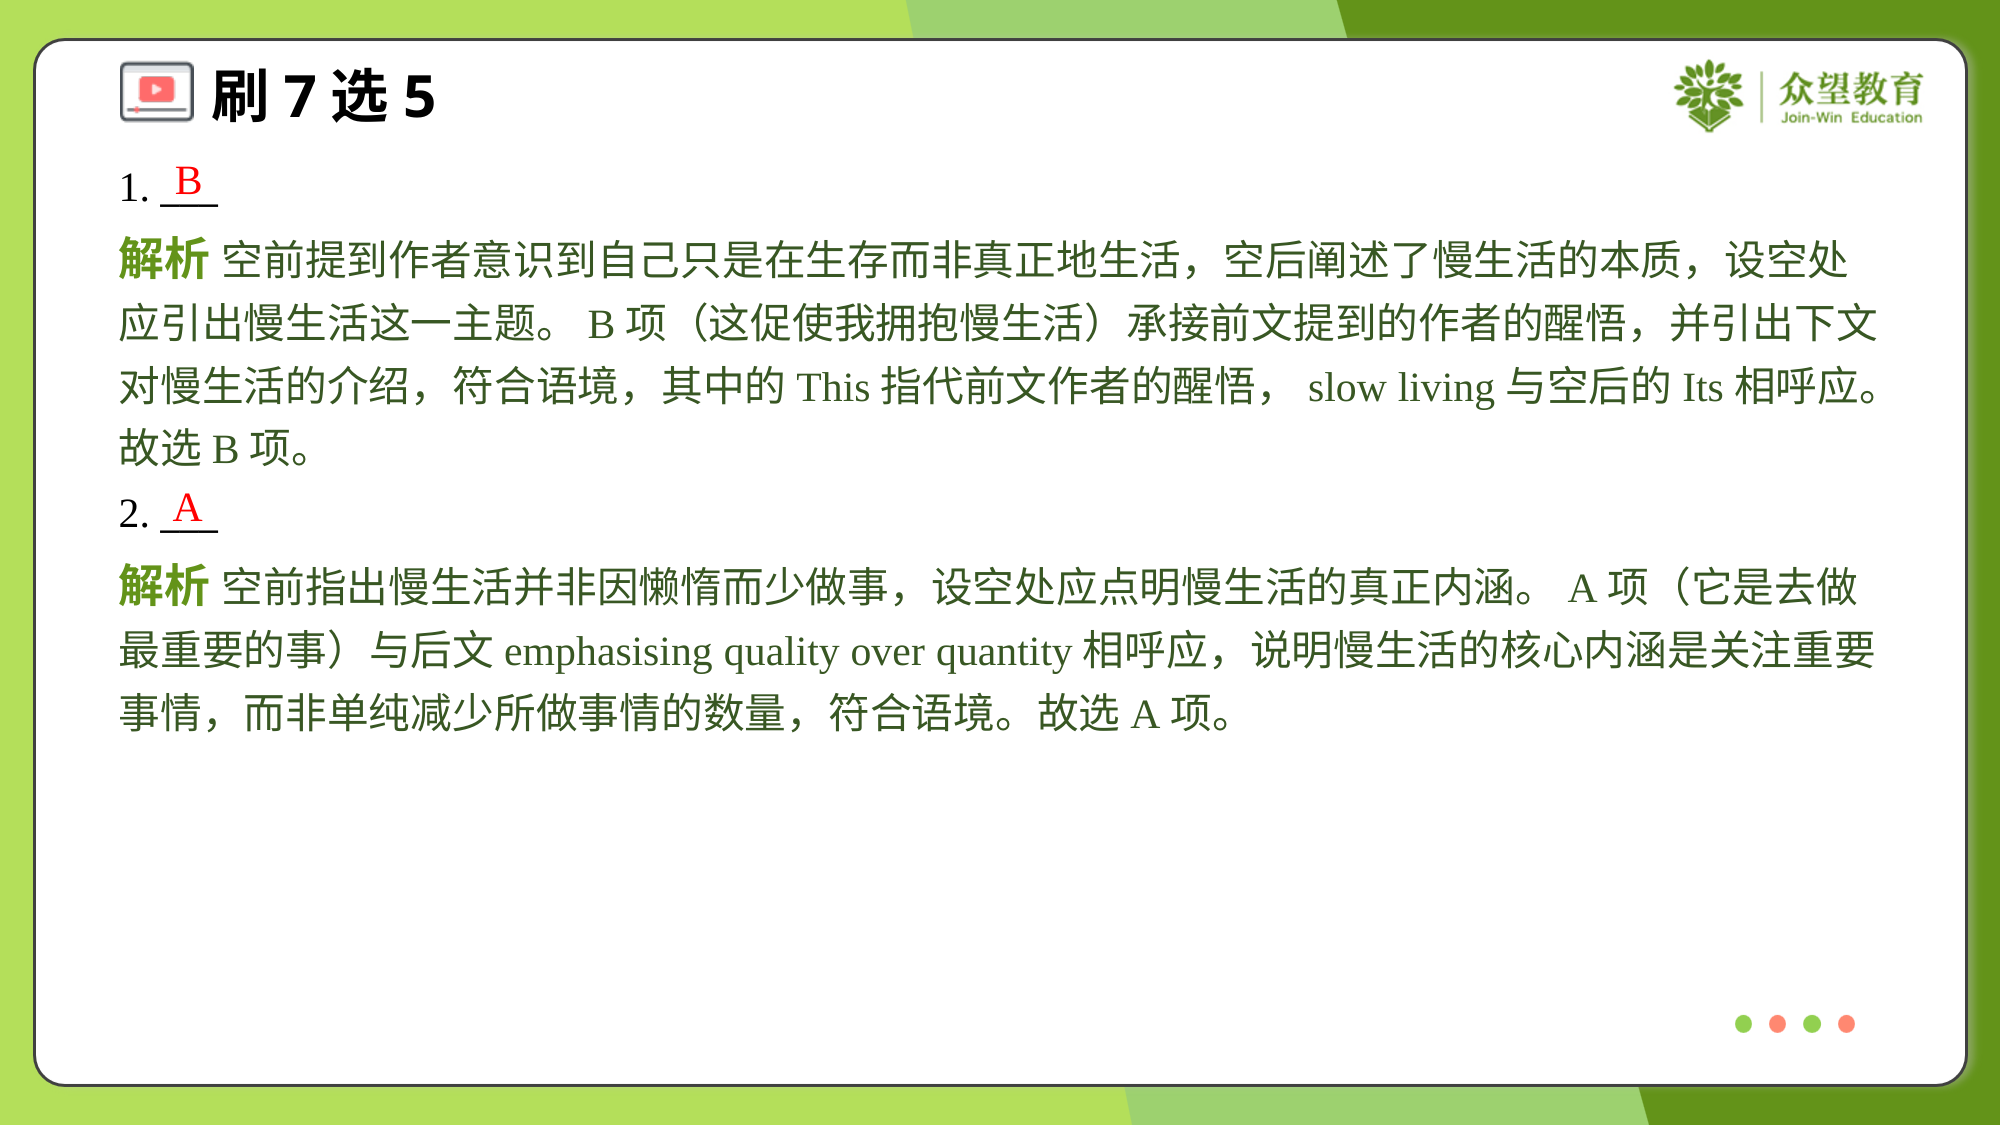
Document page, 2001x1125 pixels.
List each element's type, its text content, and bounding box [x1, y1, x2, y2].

text_box A [167, 467, 208, 525]
text_box 1. ___ [118, 146, 1883, 204]
text_box 2. ___ [118, 473, 1883, 531]
text_box B [170, 140, 208, 199]
picture [0, 0, 2000, 1125]
text_box 解析 空前指出慢生活并非因懒惰而少做事，设空处应点明慢生活的真正内涵。A项（它是去做最重要的事）与后文emphasising quality over quantity相呼应，说明慢生活的核心内涵是关注重要事情，而非单纯减少所做事情的数量，符合语境。故选A项。 [118, 542, 1883, 732]
text_box 解析 空前提到作者意识到自己只是在生存而非真正地生活，空后阐述了慢生活的本质，设空处应引出慢生活这一主题。B项（这促使我拥抱慢生活）承接前文提到的作者的醒悟，并引出下文对慢生活的介绍，符合语境，其中的This指代前文作者的醒悟，slow living与空后的Its相呼应。故选B项。 [118, 215, 1883, 468]
